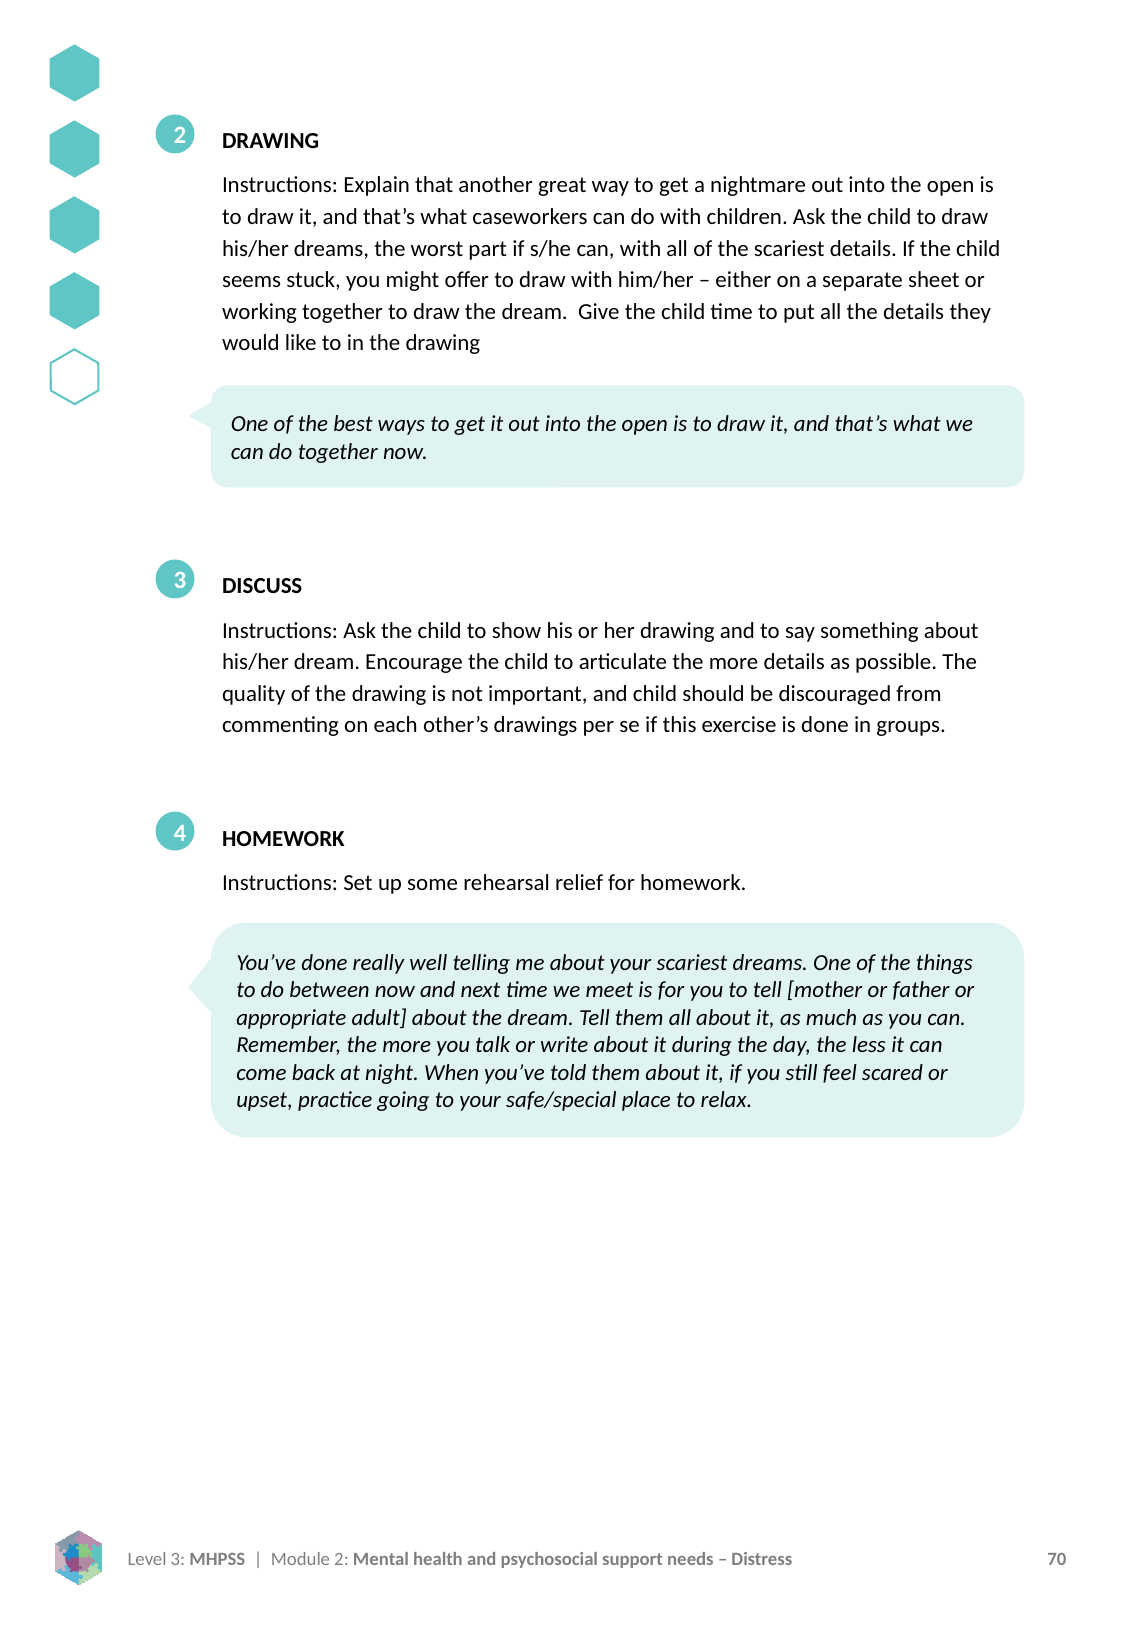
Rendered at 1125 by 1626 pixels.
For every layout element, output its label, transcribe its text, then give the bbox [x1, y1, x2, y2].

picture [55, 1530, 102, 1585]
text_box [50, 121, 99, 177]
text_box [50, 45, 99, 101]
text_box [50, 197, 99, 253]
text_box 2 [155, 114, 195, 154]
text_box HOMEWORK Instructions: Set up some rehearsal relief for homework. [163, 811, 1025, 903]
text_box 4 [155, 811, 195, 851]
text_box [50, 273, 99, 329]
text_box [50, 349, 99, 405]
text_box DISCUSS Instructions: Ask the child to show his or her drawing and to say something about his/her dream. Encourage the child to articulate the more details as possible. The quality of the drawing is not important, and child should be discouraged from commenting on each other’s drawings per se if this exercise is done in groups. [163, 559, 1025, 745]
text_box 3 [155, 559, 195, 599]
text_box One of the best ways to get it out into the open is to draw it, and that’s what we can do together now. [188, 385, 1025, 488]
text_box You’ve done really well telling me about your scariest dreams. One of the things to do between now and next time we meet is for you to tell [mother or father or appropriate adult] about the dream. Tell them all about it, as much as you can. Remember, the more you talk or write about it during the day, the less it can come back at night. When you’ve told them about it, if you still feel scared or upset, practice going to your safe/special place to relax. [188, 922, 1025, 1138]
text_box DRAWING Instructions: Explain that another great way to get a nightmare out into the open is to draw it, and that’s what caseworkers can do with children. Ask the child to draw his/her dreams, the worst part if s/he can, with all of the scariest details. If the child seems stuck, you might offer to draw with him/her – either on a separate sheet or working together to draw the dream. Give the child time to put all the details they would like to in the drawing [163, 114, 1025, 363]
